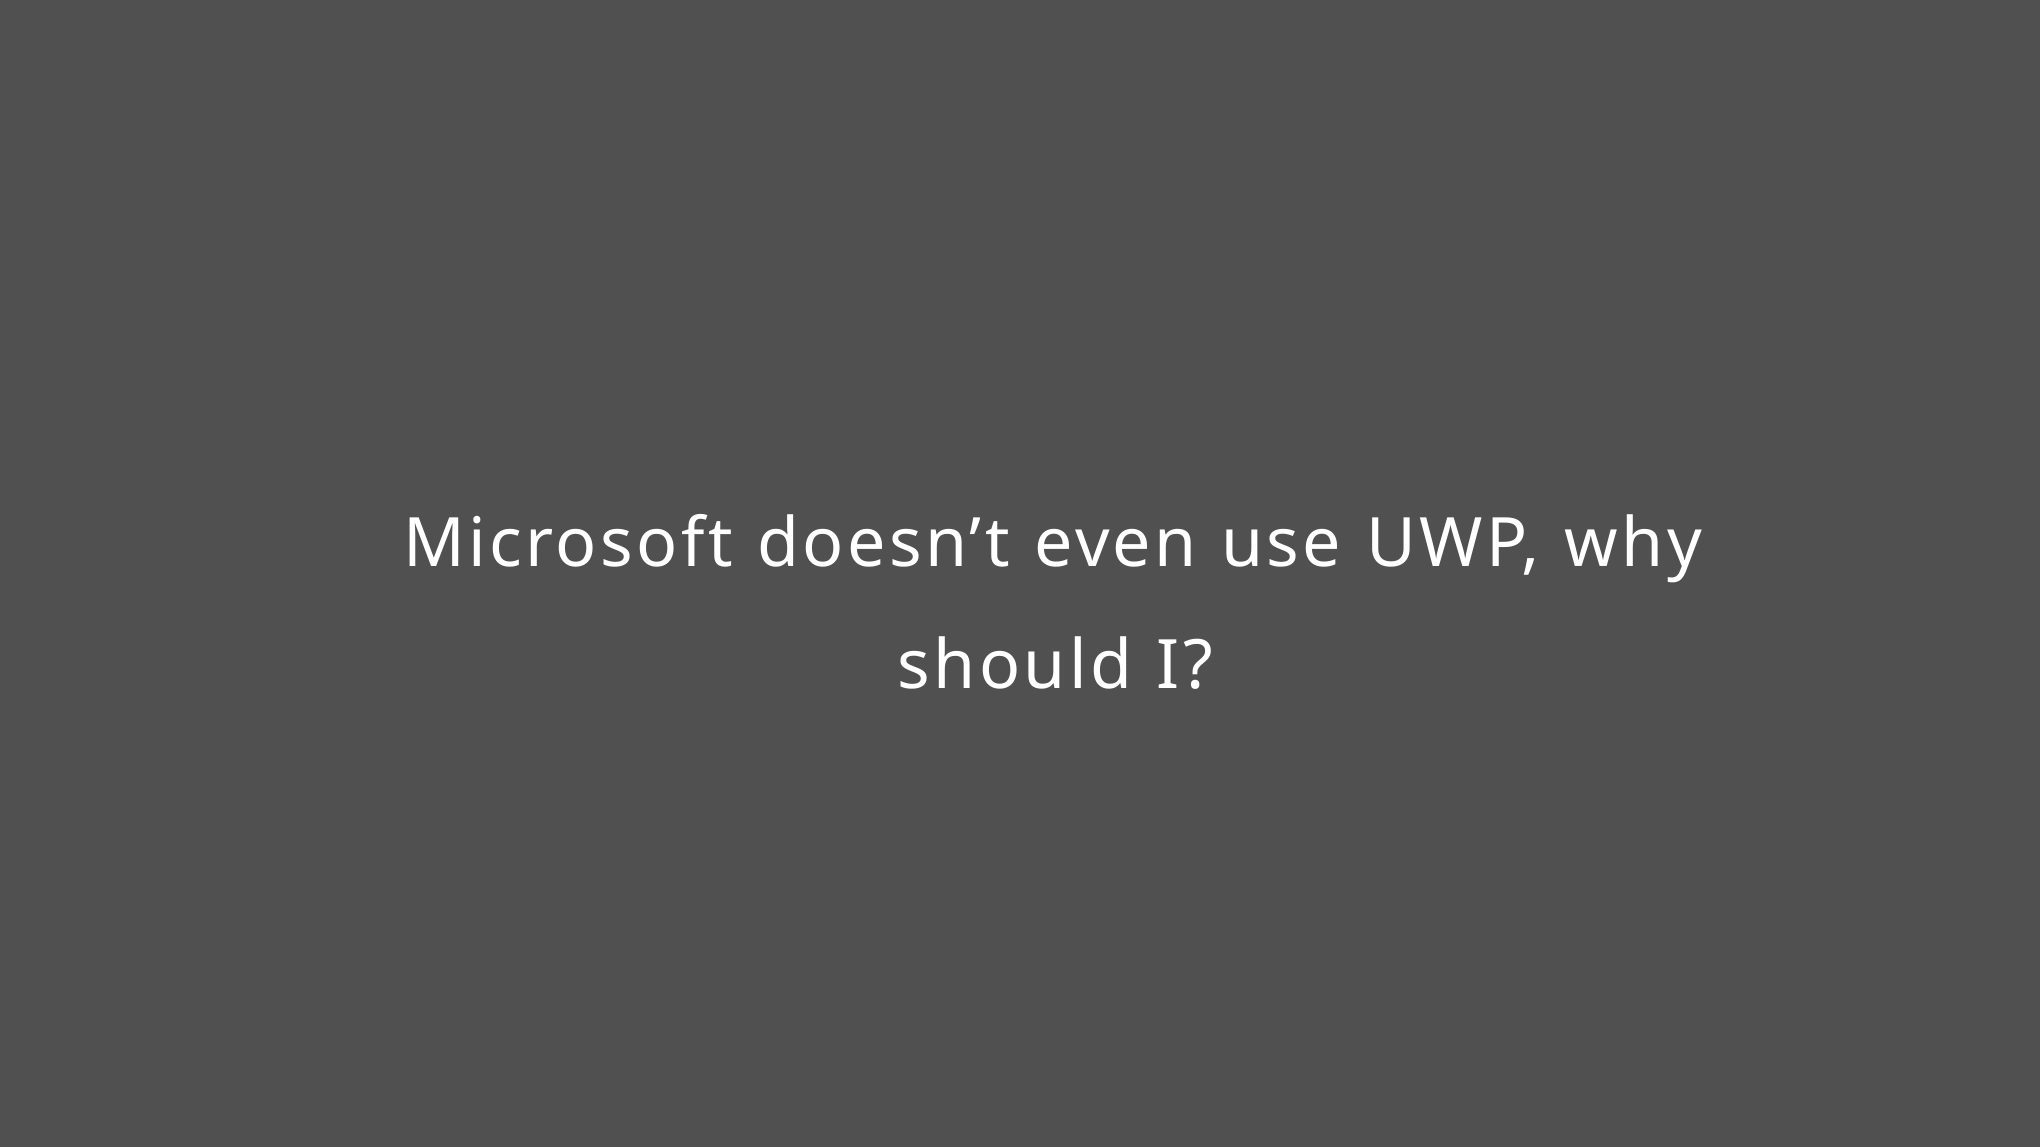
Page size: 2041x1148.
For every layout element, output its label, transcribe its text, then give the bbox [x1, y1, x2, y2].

list Microsoft doesn’t even use UWP, why should I? [255, 503, 1856, 657]
